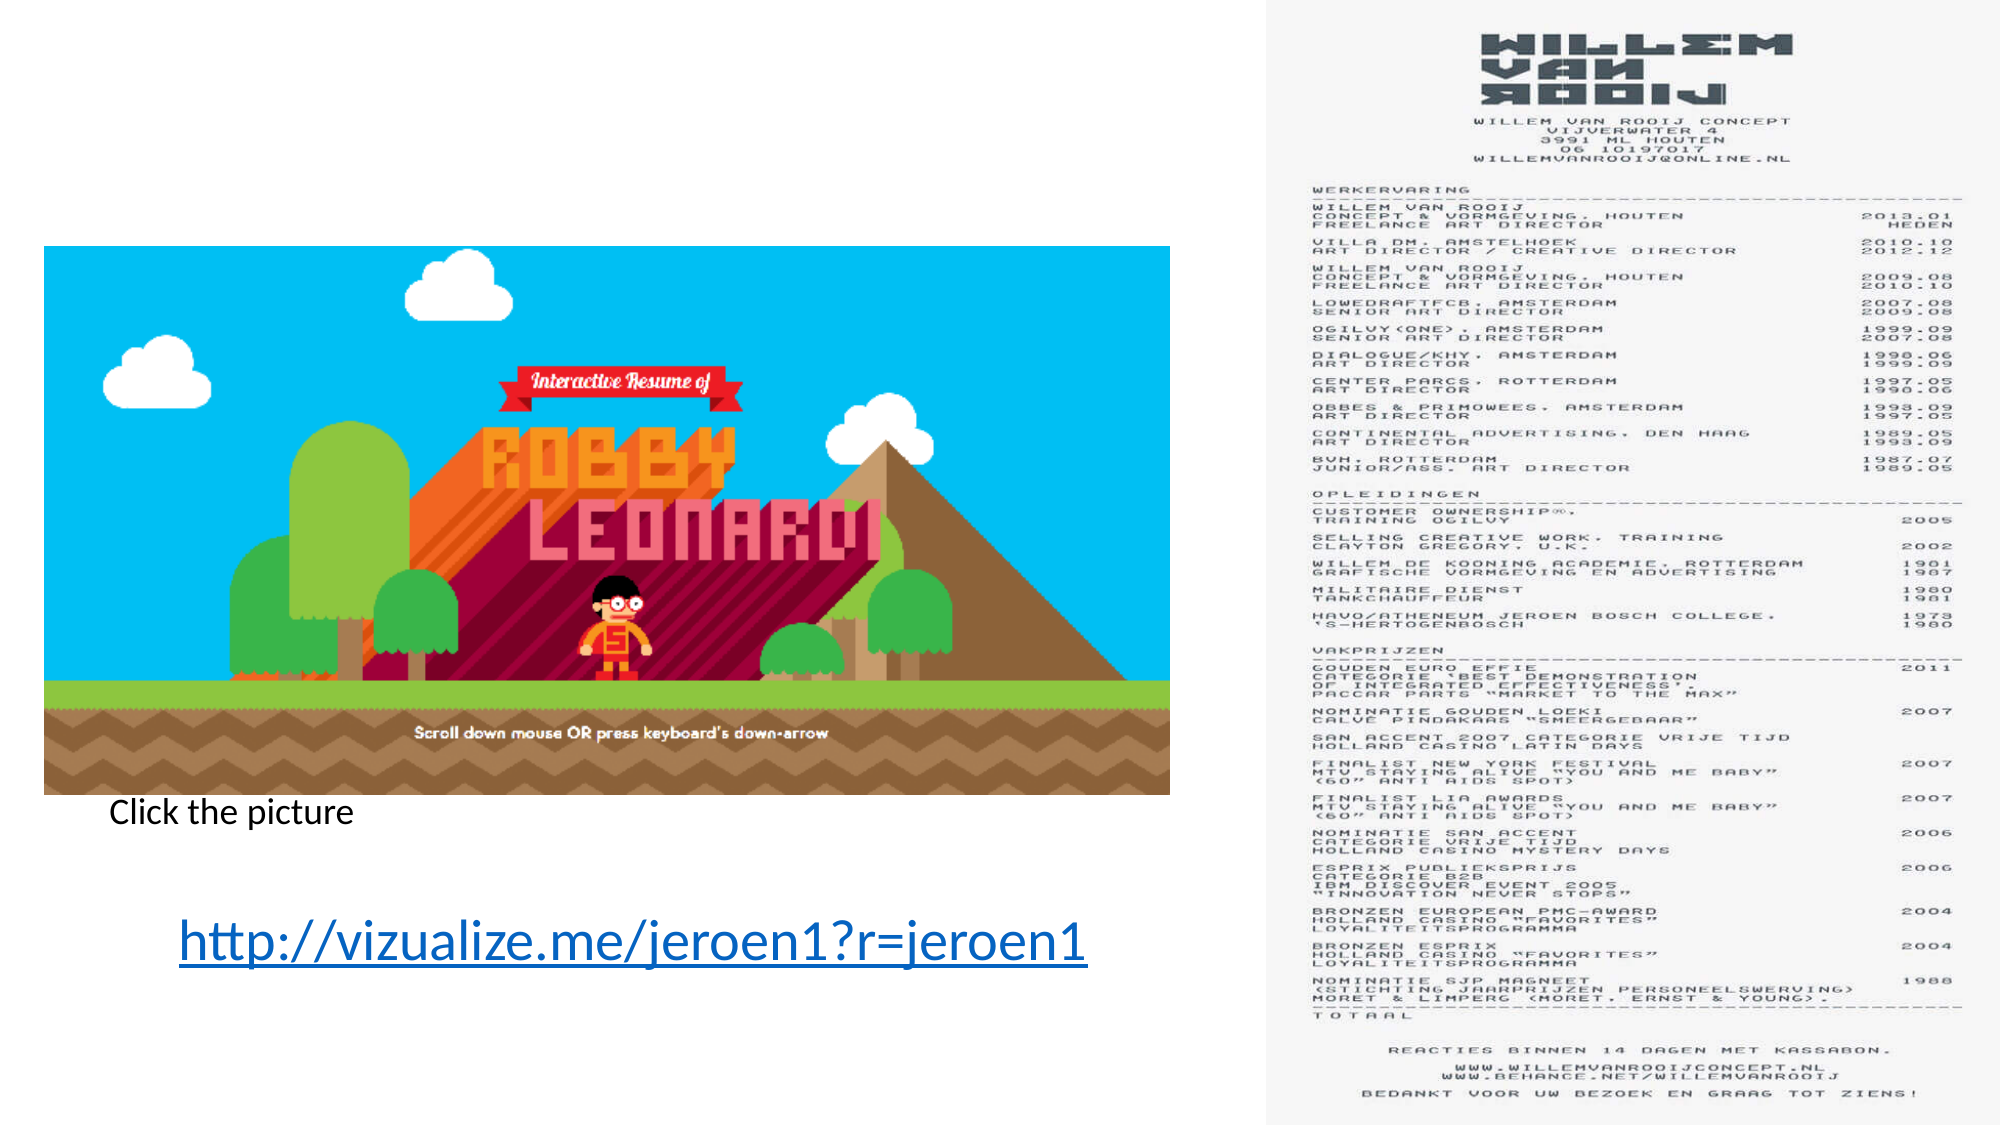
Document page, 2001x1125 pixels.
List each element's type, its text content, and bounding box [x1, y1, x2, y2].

picture [499, 366, 742, 411]
picture [103, 335, 211, 408]
picture [44, 393, 1170, 795]
picture [1265, 0, 2000, 1125]
picture [405, 249, 513, 320]
text_box Click the picture [94, 795, 457, 840]
list http://vizualize.me/jeroen1?r=jeroen1 [163, 902, 1265, 1061]
